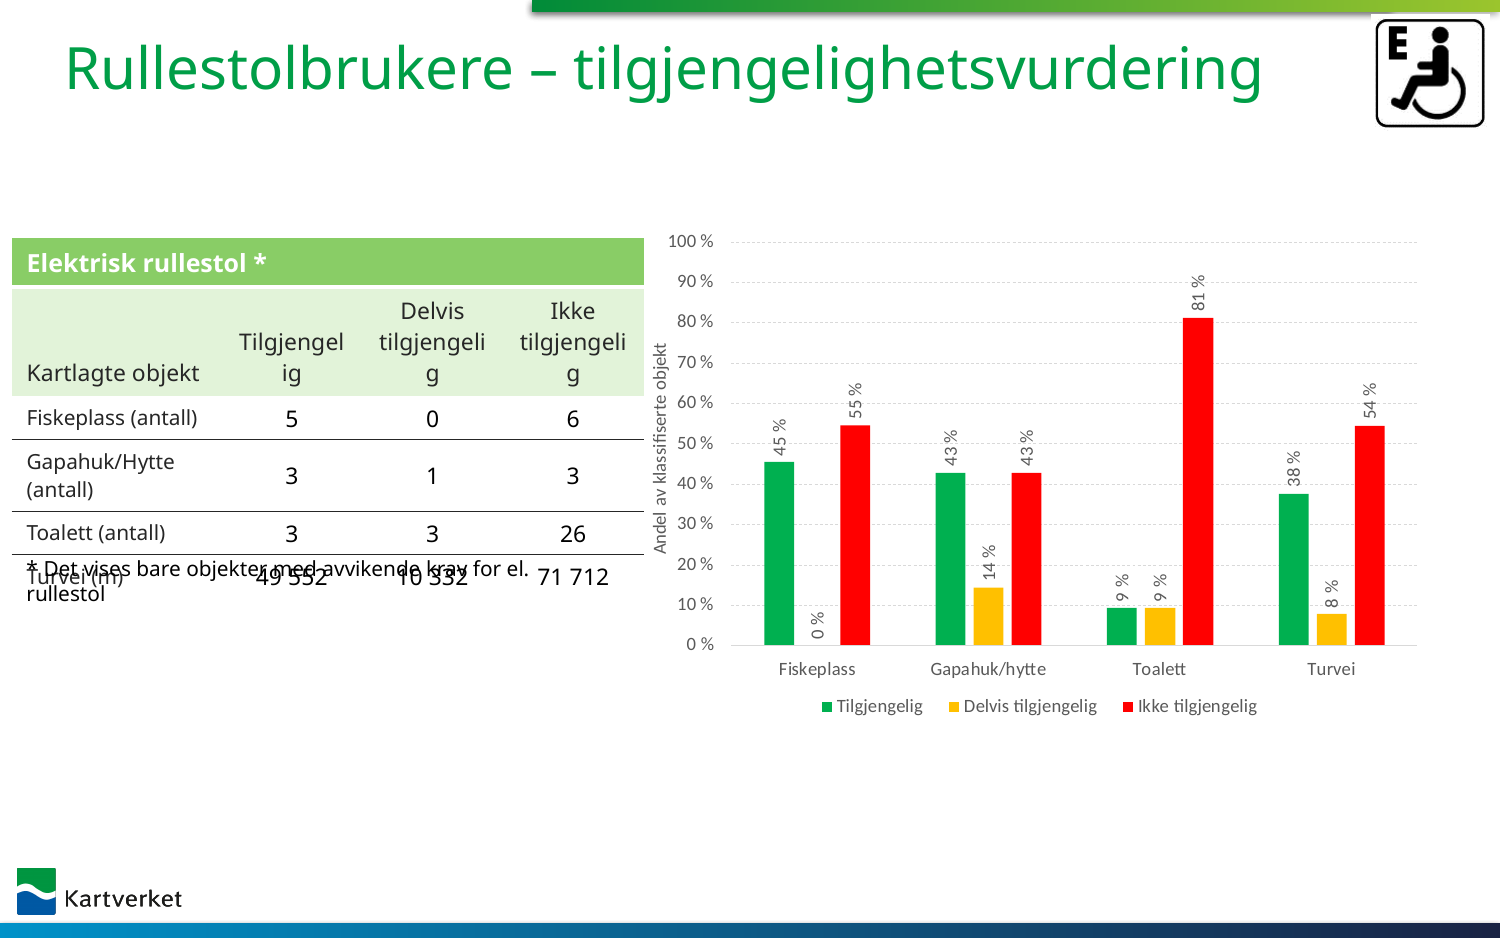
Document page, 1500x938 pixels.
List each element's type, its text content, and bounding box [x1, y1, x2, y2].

text_box * Det vises bare objekter med avvikende krav for el. rullestol [11, 548, 597, 613]
table_cell Gapahuk/Hytte (antall) [12, 440, 222, 511]
table_cell 0 [362, 396, 503, 439]
table_cell 1 [362, 440, 503, 511]
text_box Rullestolbrukere – tilgjengelighetsvurdering [49, 12, 1372, 109]
table_cell 3 [503, 440, 638, 511]
table_cell 26 [503, 512, 638, 554]
table_cell Toalett (antall) [12, 512, 222, 548]
table_cell 3 [222, 512, 362, 548]
table_cell 5 [222, 396, 362, 439]
table_cell Fiskeplass (antall) [12, 396, 222, 439]
table_cell 3 [362, 512, 503, 548]
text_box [1371, 13, 1491, 133]
table_cell Tilgjengelig [222, 289, 362, 396]
table_cell 6 [503, 396, 638, 439]
table_cell 3 [222, 440, 362, 511]
table_header Elektrisk rullestol * [12, 238, 638, 285]
table_cell Delvis tilgjengelig [362, 289, 503, 396]
table_cell Ikke tilgjengelig [503, 289, 638, 396]
picture [643, 218, 1428, 728]
table_cell 71 712 [597, 555, 638, 598]
table_cell Kartlagte objekt [12, 289, 222, 396]
